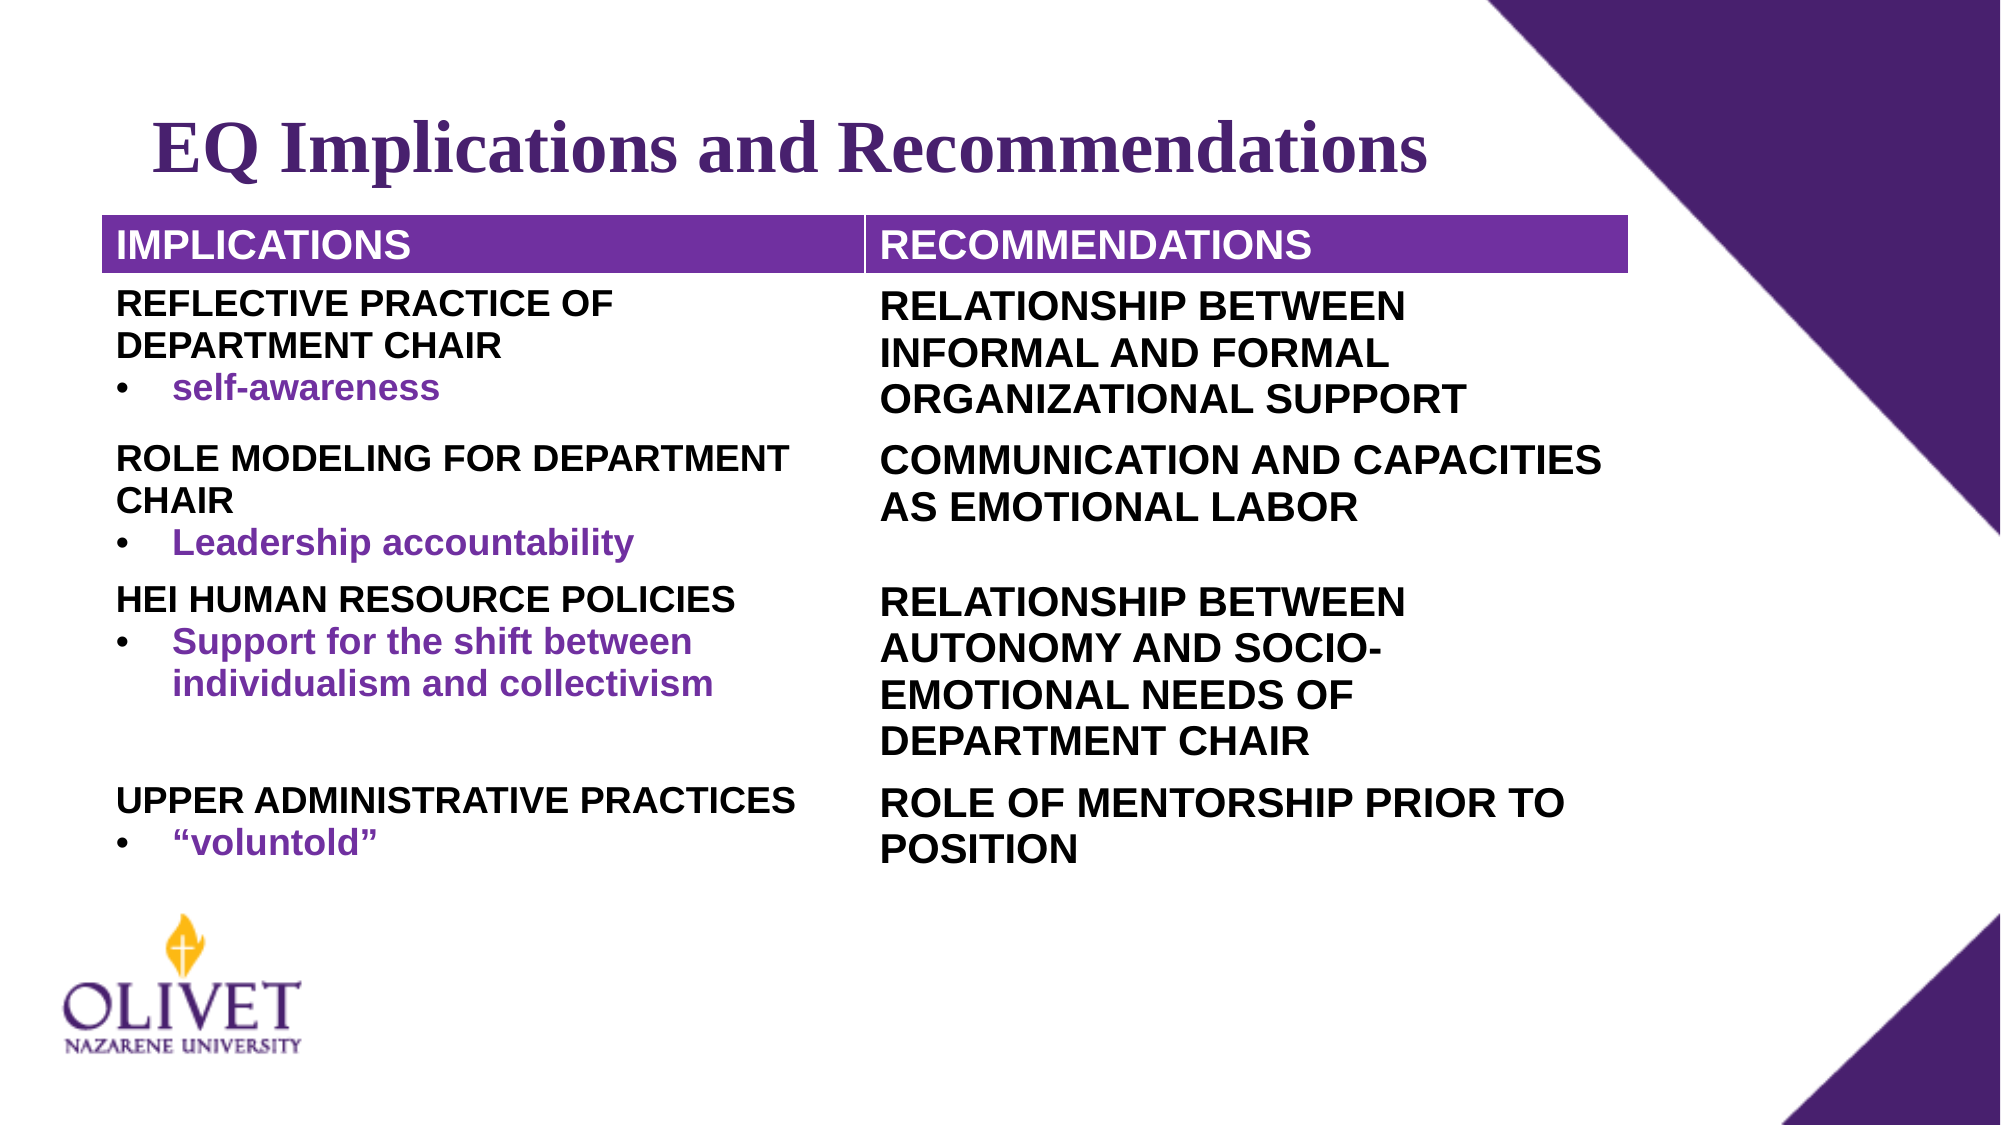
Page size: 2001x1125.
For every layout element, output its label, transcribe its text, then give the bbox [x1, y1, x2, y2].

table_cell REFLECTIVE PRACTICE OF DEPARTMENT CHAIR self-awareness [102, 278, 864, 429]
table_header RECOMMENDATIONS [866, 215, 1628, 273]
title EQ Implications and Recommendations [137, 59, 1629, 213]
table_cell UPPER ADMINISTRATIVE PRACTICES “voluntold” [102, 773, 864, 879]
table_cell RELATIONSHIP BETWEEN AUTONOMY AND SOCIO-EMOTIONAL NEEDS OF DEPARTMENT CHAIR [866, 572, 1628, 771]
table_cell ROLE OF MENTORSHIP PRIOR TO POSITION [866, 773, 1628, 879]
table_cell HEI HUMAN RESOURCE POLICIES Support for the shift between individualism and collectivism [102, 572, 864, 771]
table_cell COMMUNICATION AND CAPACITIES AS EMOTIONAL LABOR [866, 431, 1628, 570]
picture [0, 0, 2001, 1125]
table_cell RELATIONSHIP BETWEEN INFORMAL AND FORMAL ORGANIZATIONAL SUPPORT [866, 278, 1628, 429]
table_header IMPLICATIONS [102, 215, 864, 273]
table_cell ROLE MODELING FOR DEPARTMENT CHAIR Leadership accountability [102, 431, 864, 570]
